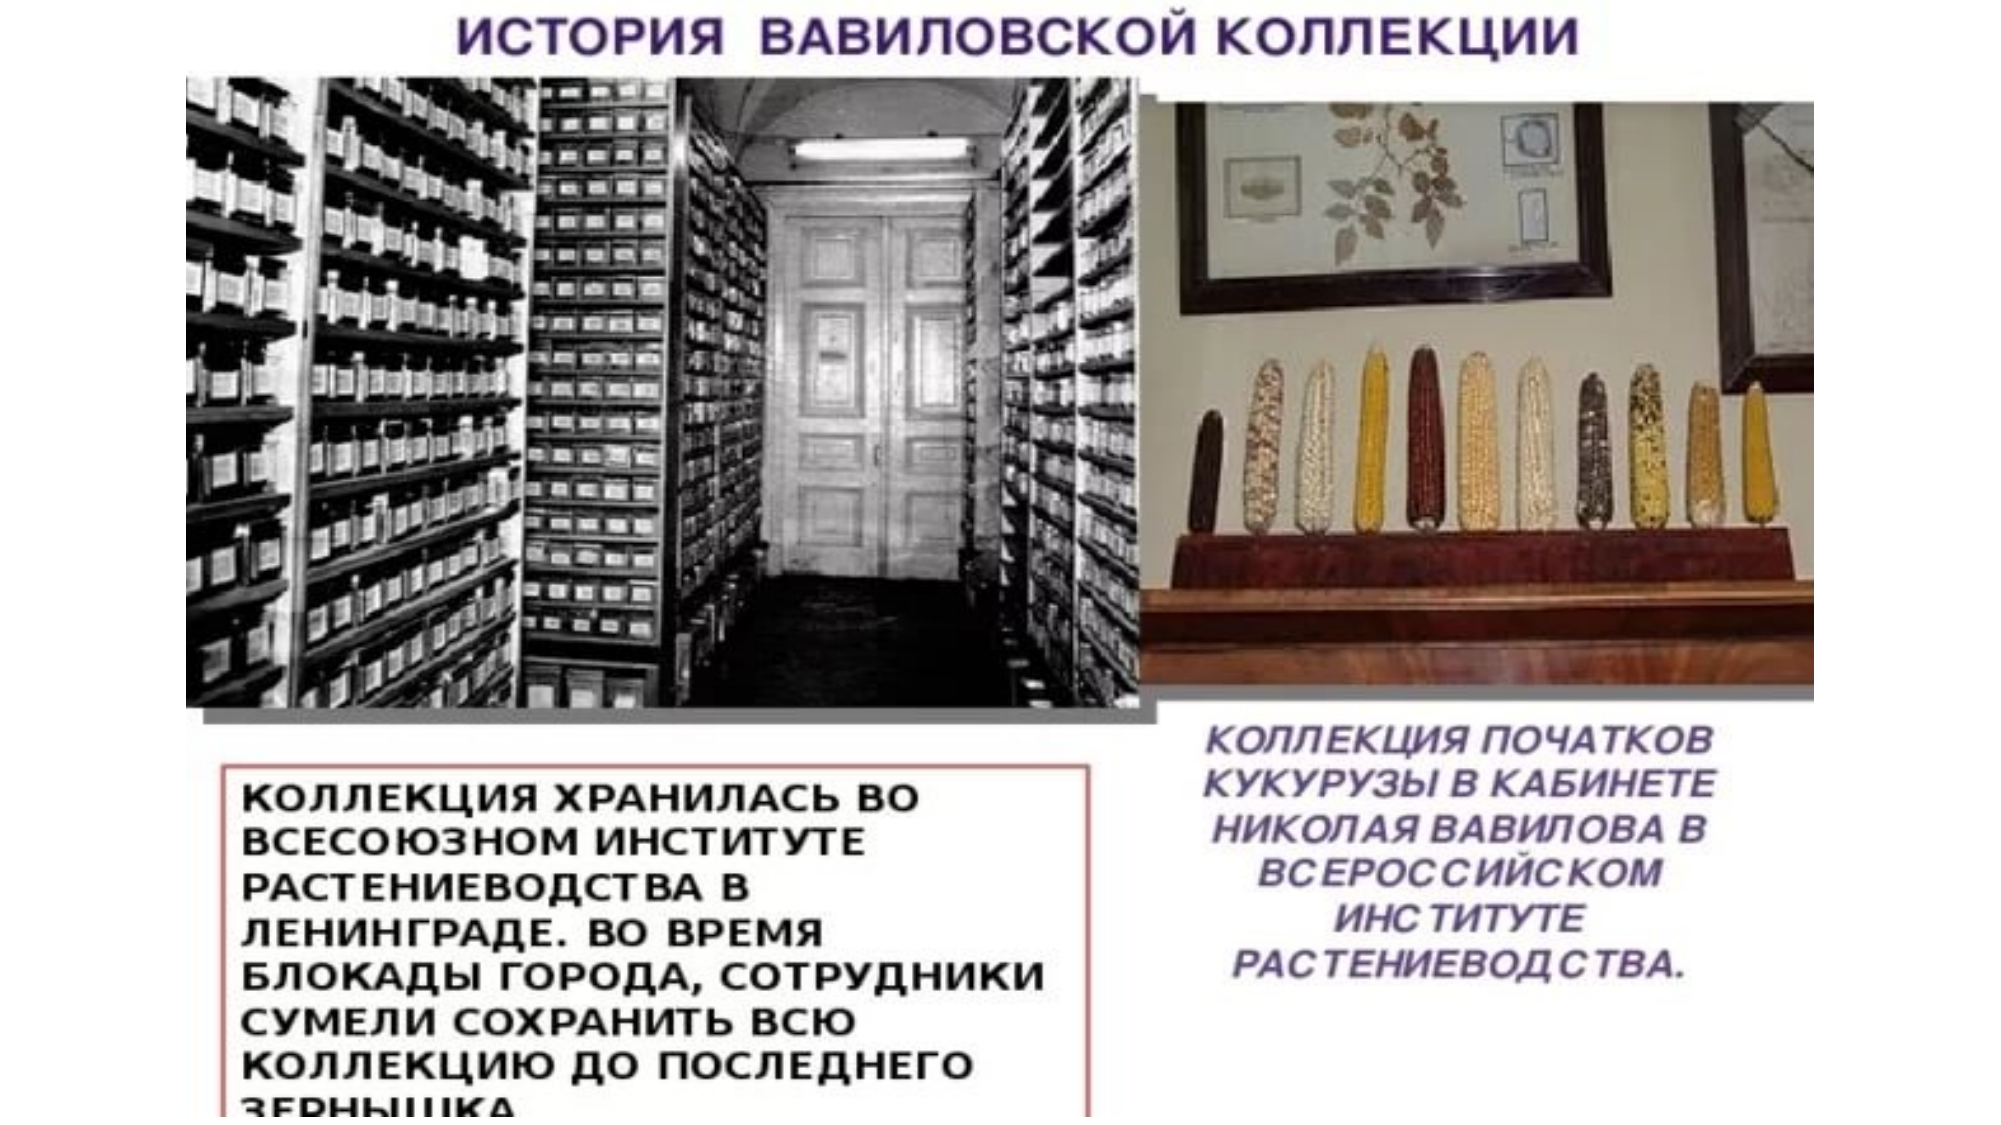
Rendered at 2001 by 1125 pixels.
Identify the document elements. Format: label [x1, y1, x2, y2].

picture [186, 0, 1814, 1117]
